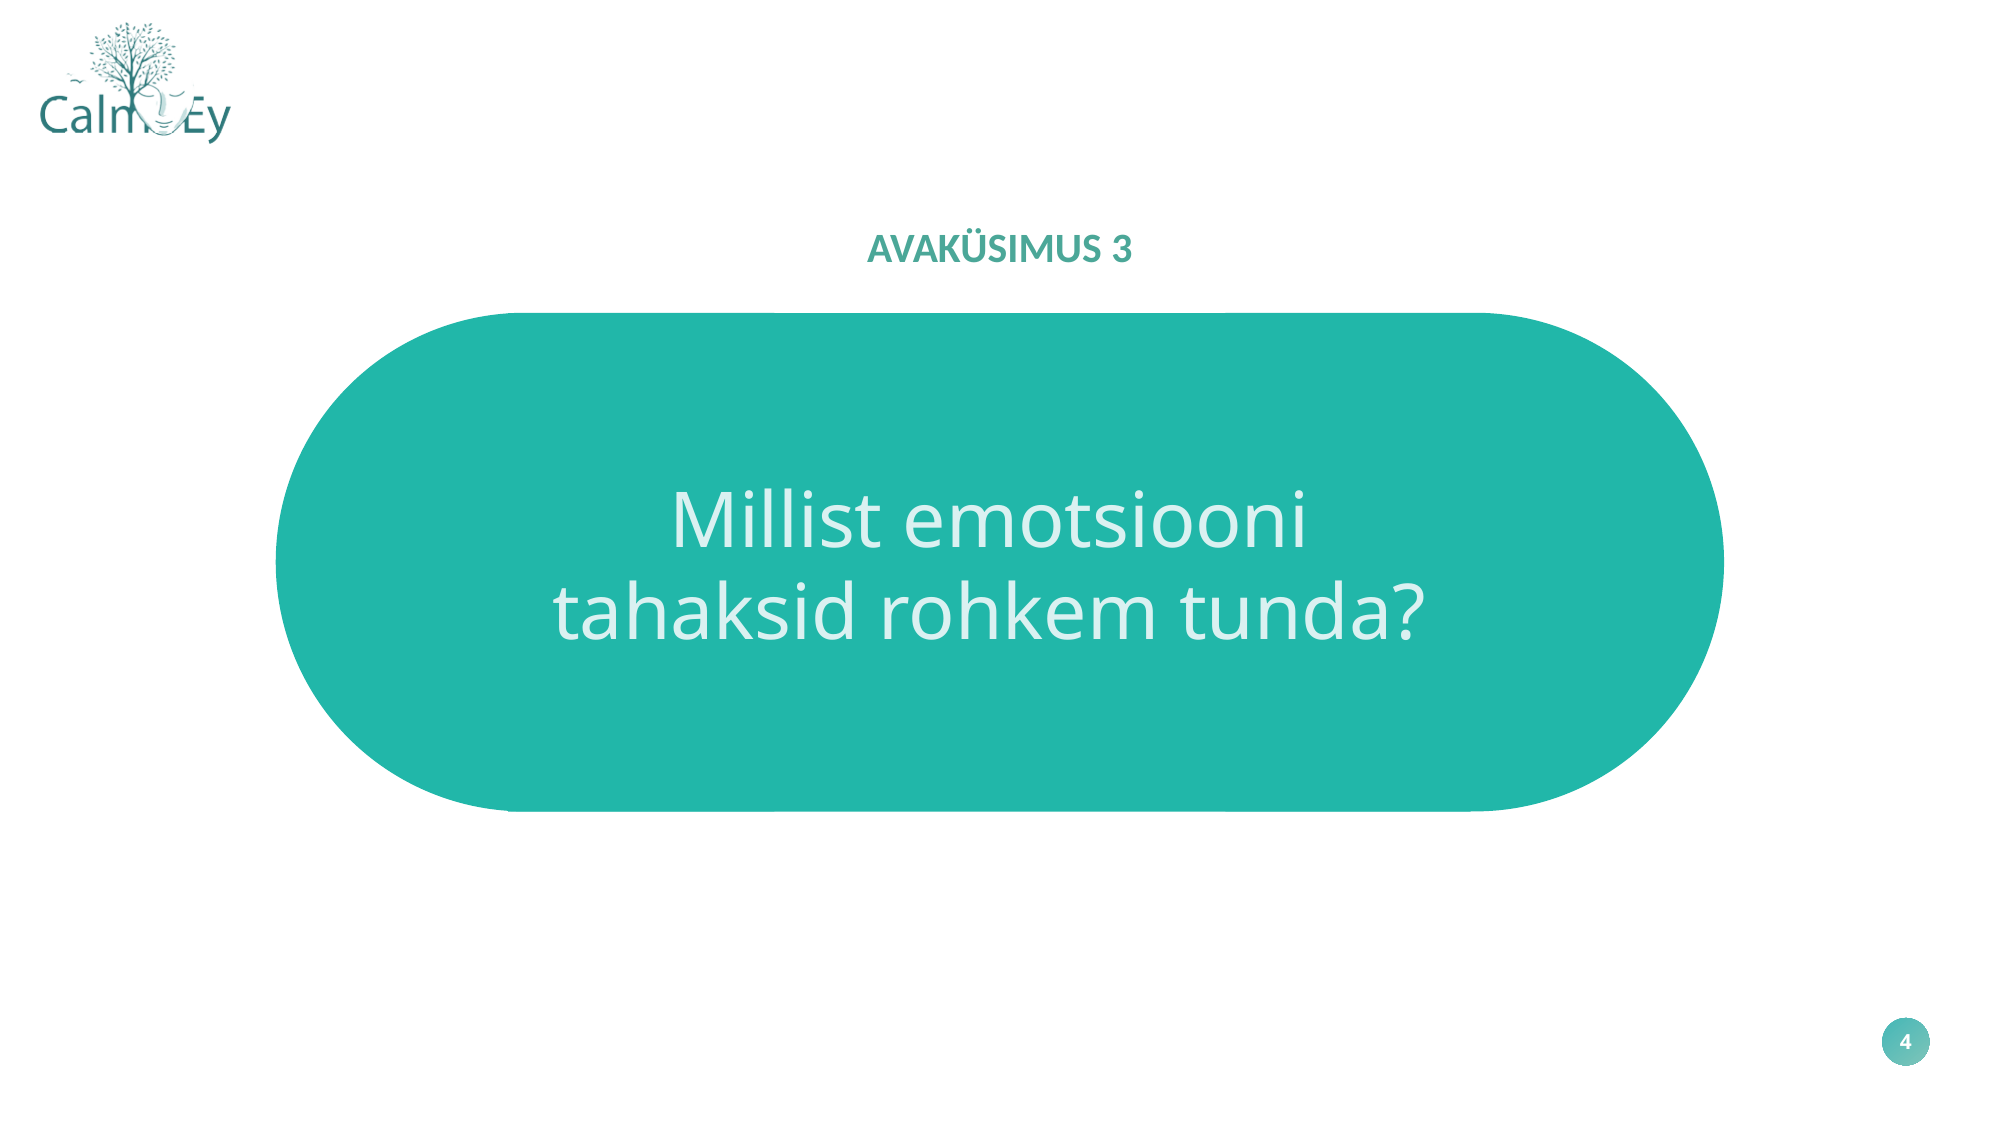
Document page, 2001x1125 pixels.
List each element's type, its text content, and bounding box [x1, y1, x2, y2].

picture [19, 4, 256, 152]
text_box AVAKÜSIMUS 3 [594, 212, 1405, 287]
text_box [1225, 312, 1725, 812]
text_box Millist emotsiooni tahaksid rohkem tunda? [508, 313, 1471, 812]
text_box [275, 313, 508, 811]
